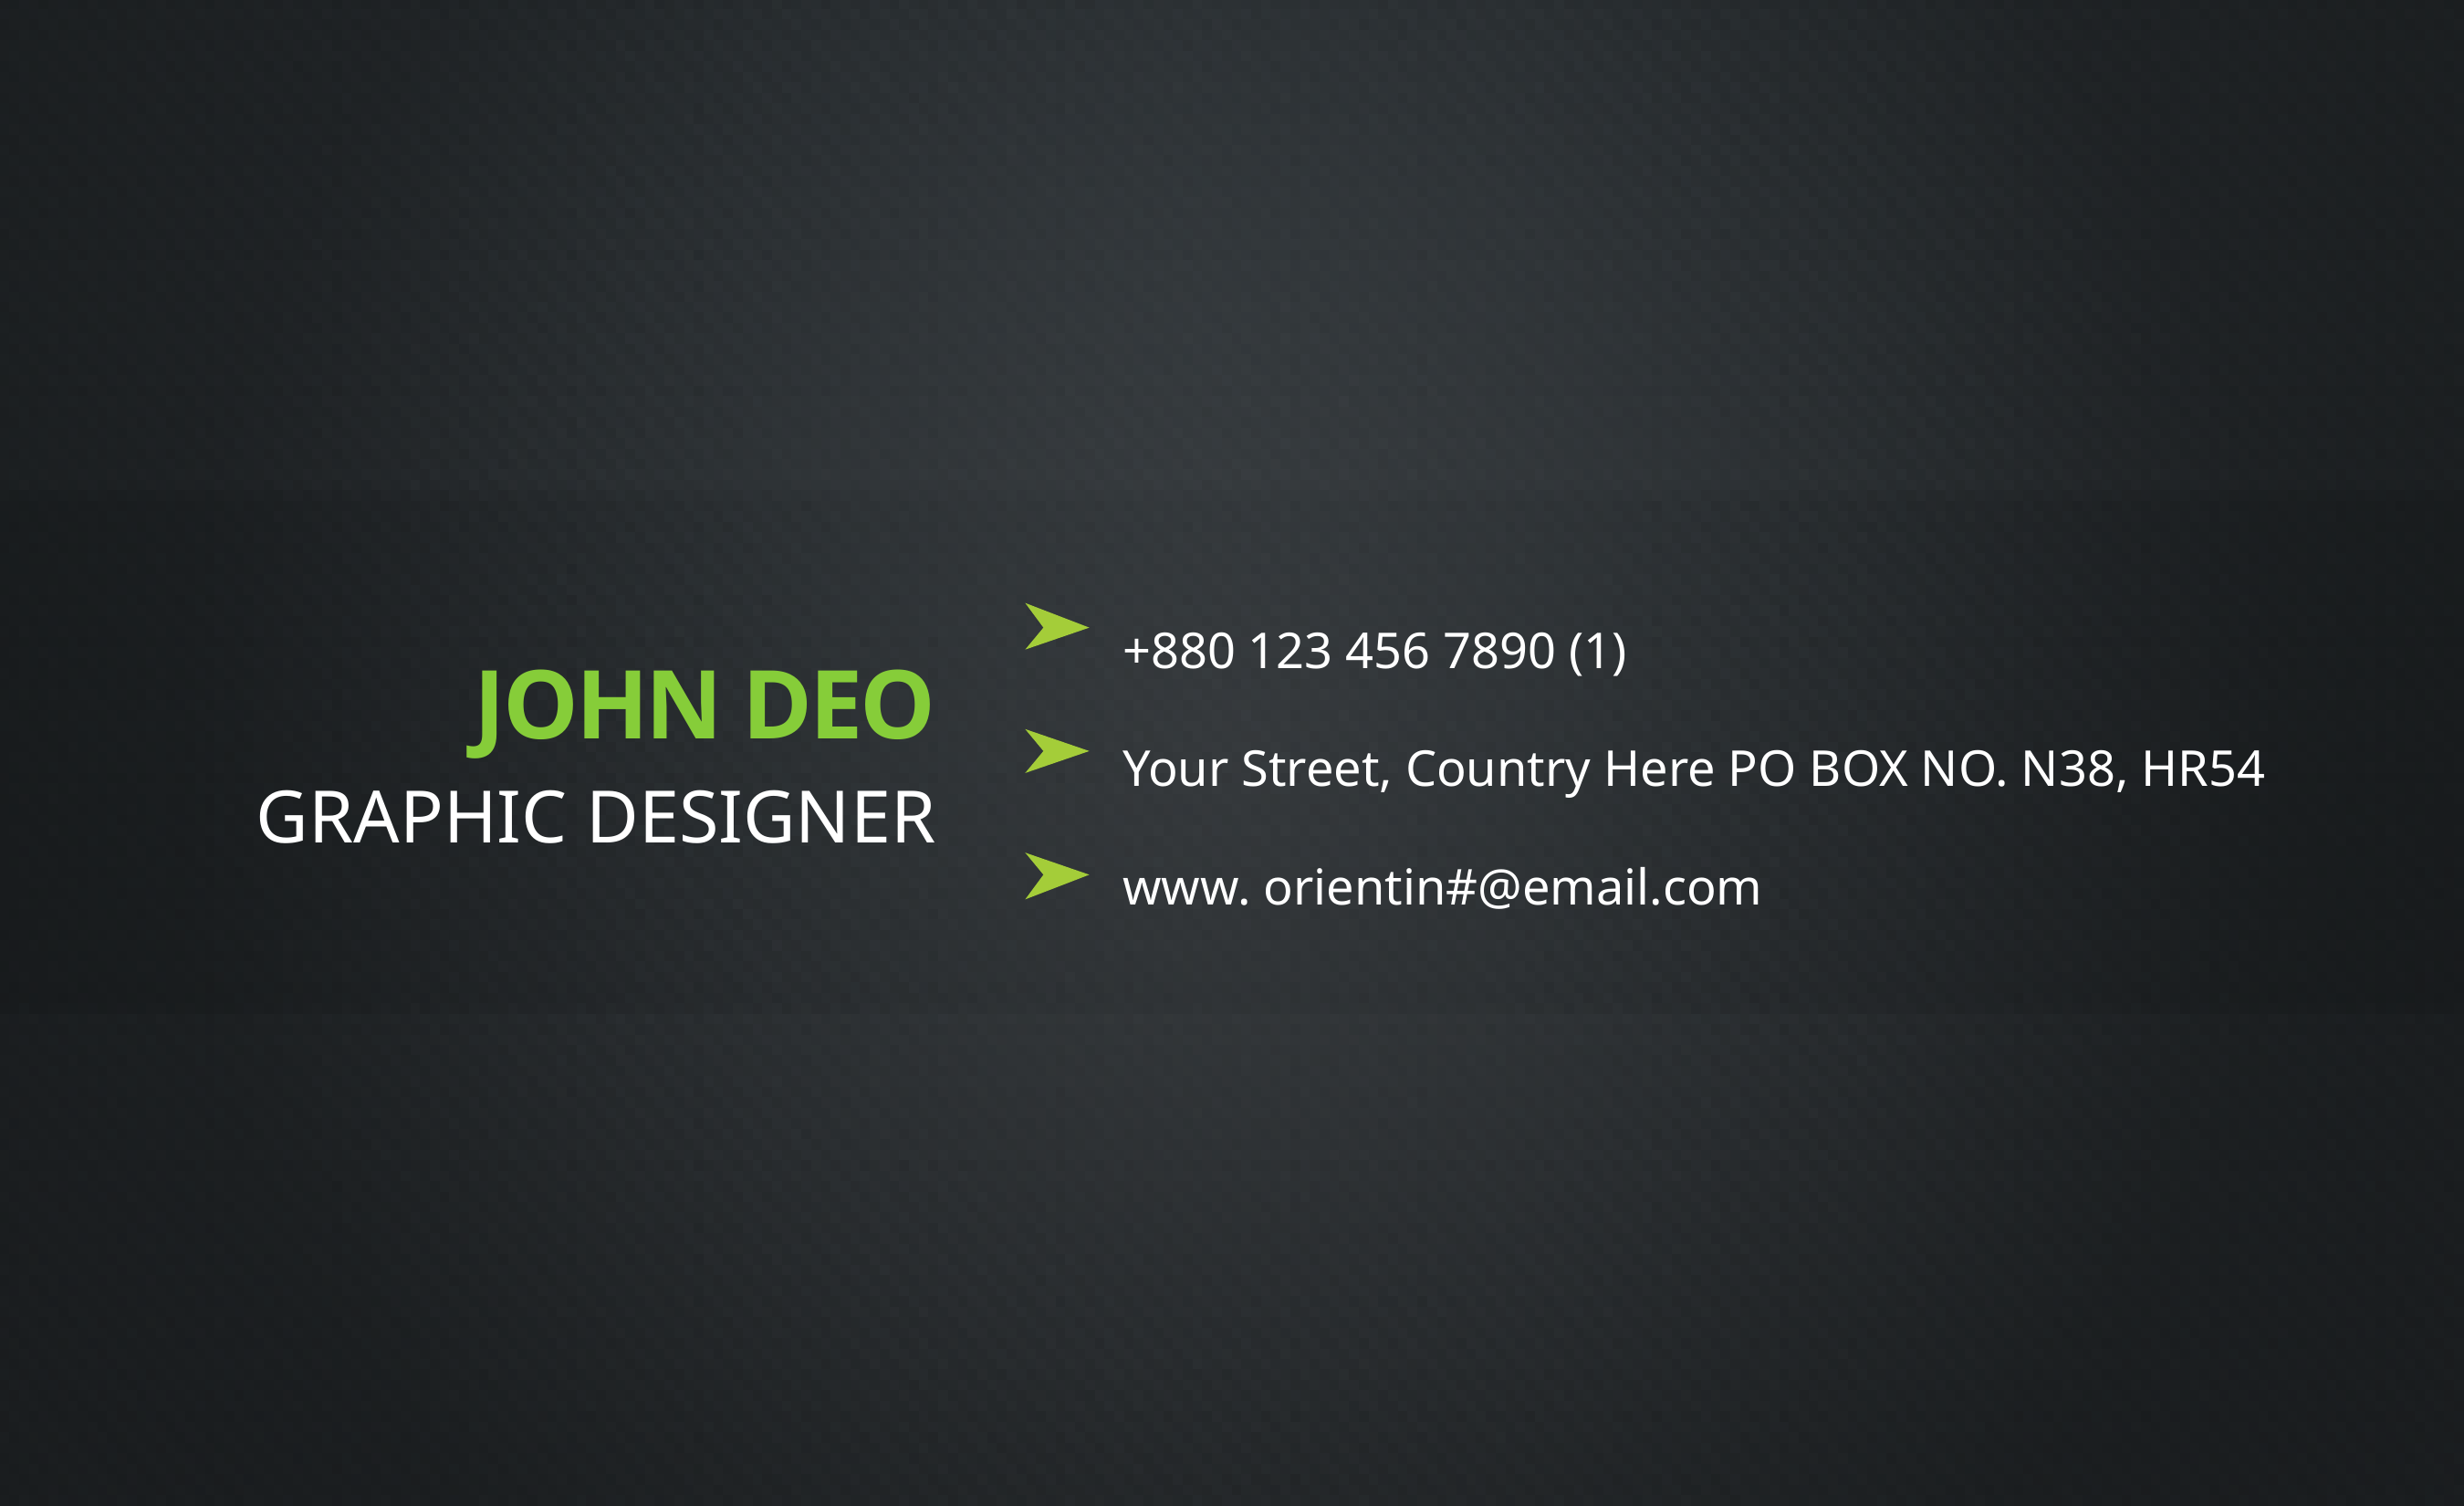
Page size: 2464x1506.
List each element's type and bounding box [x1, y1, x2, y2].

text_box [1025, 602, 1090, 900]
picture [0, 0, 2464, 1506]
text_box [151, 637, 950, 865]
